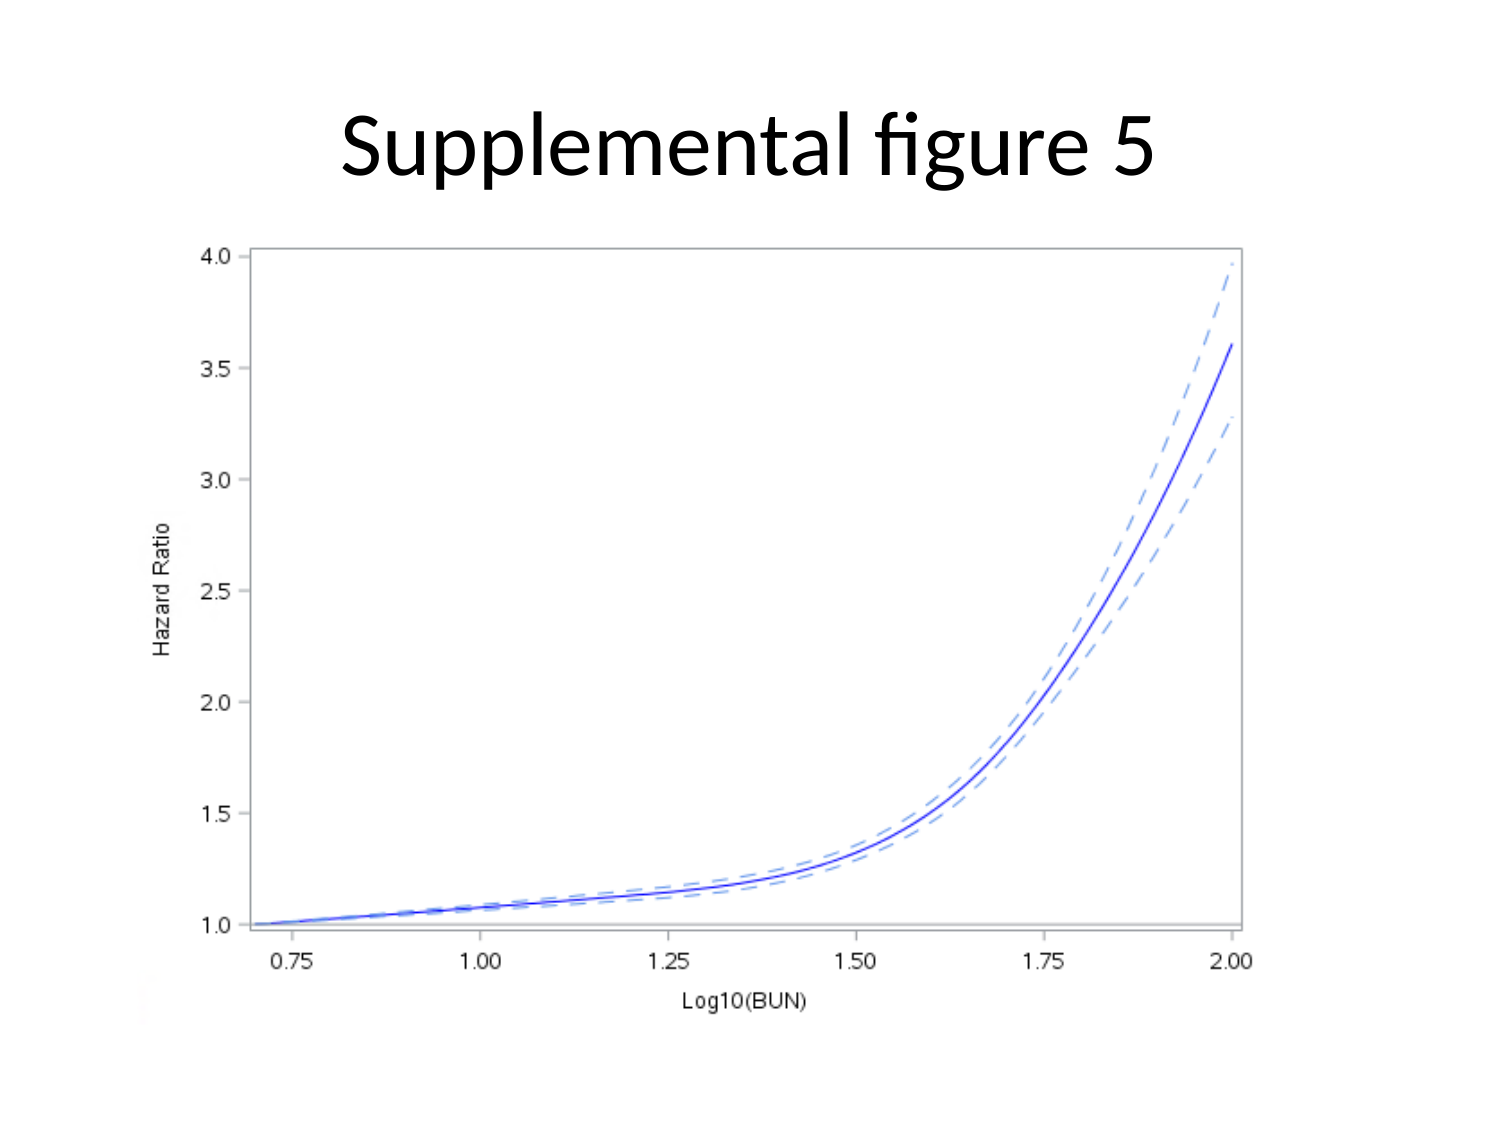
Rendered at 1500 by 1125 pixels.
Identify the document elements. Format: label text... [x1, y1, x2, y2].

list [137, 232, 1263, 1025]
title Supplemental figure 5 [75, 45, 1425, 233]
